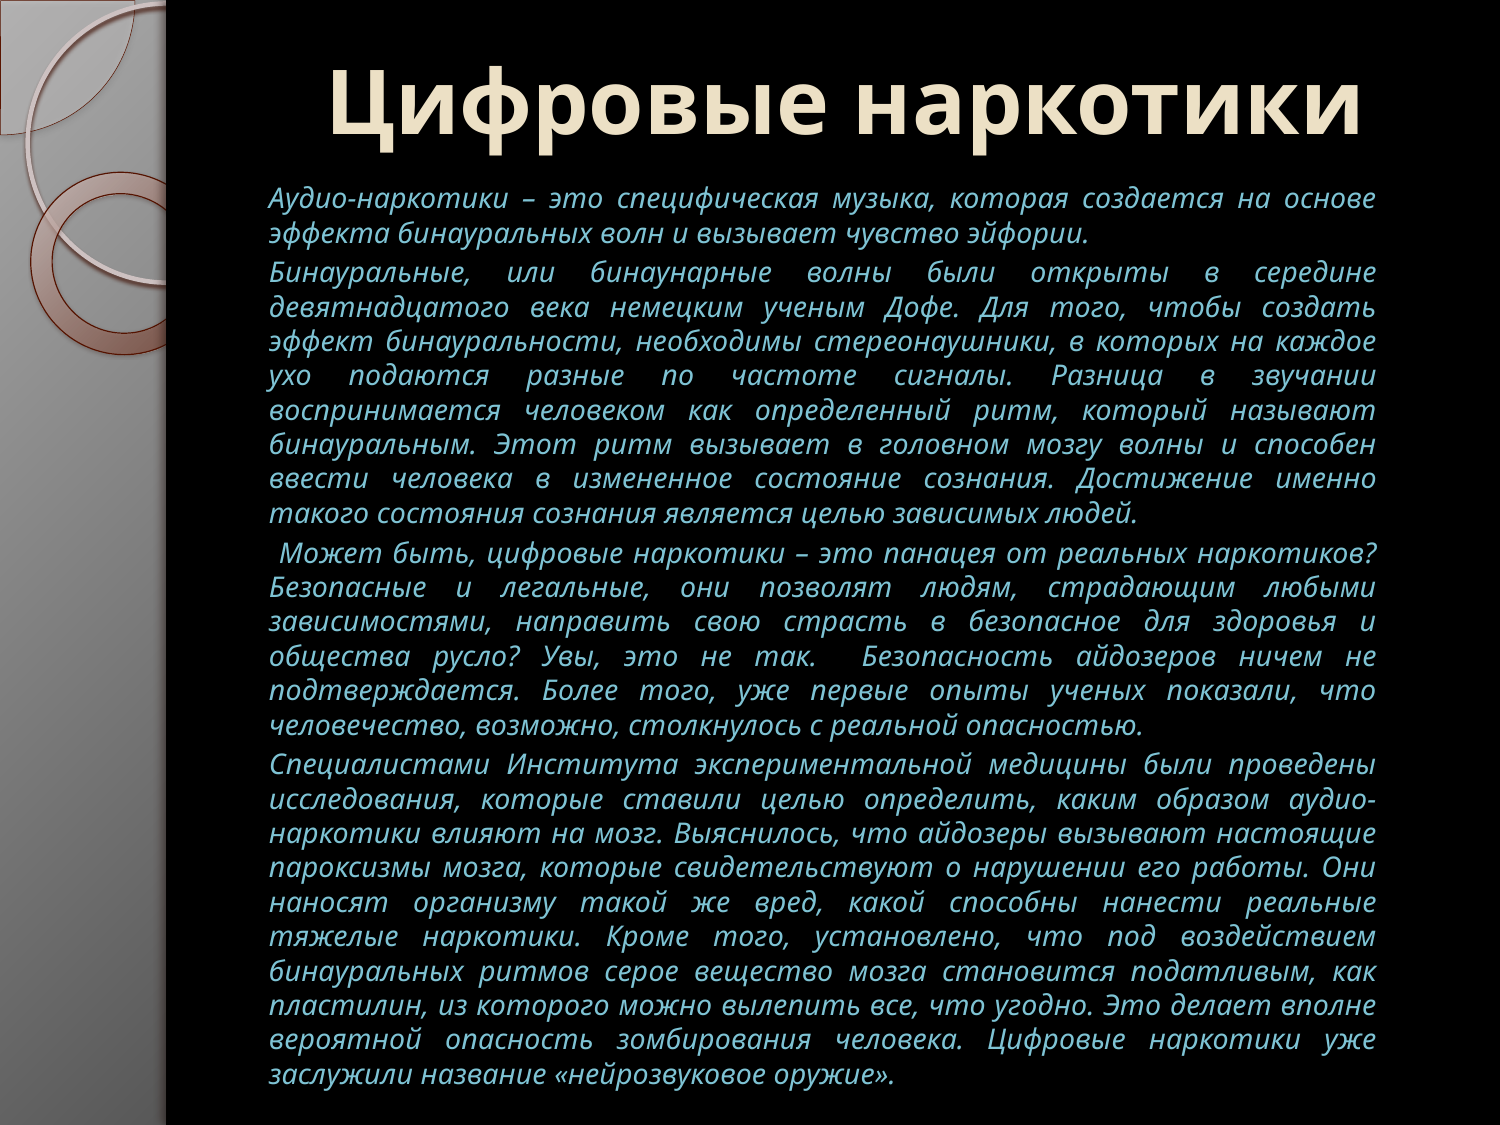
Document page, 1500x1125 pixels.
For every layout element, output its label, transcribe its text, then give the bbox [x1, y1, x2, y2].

title Цифровые наркотики [230, 4, 1461, 192]
list Аудио-наркотики – это специфическая музыка, которая создается на основе эффекта бинауральных волн и вызывает чувство эйфории. Бинауральные, или бинаунарные волны были открыты в середине девятнадцатого века немецким ученым Дофе. Для того, чтобы создать эффект бинауральности, необходимы стереонаушники, в которых на каждое ухо подаются разные по частоте сигналы. Разница в звучании воспринимается человеком как определенный ритм, который называют бинауральным. Этот ритм вызывает в головном мозгу волны и способен ввести человека в измененное состояние сознания. Достижение именно такого состояния сознания является целью зависимых людей. Может быть, цифровые наркотики – это панацея от реальных наркотиков? Безопасные и легальные, они позволят людям, страдающим любыми зависимостями, направить свою страсть в безопасное для здоровья и общества русло? Увы, это не так. Безопасность айдозеров ничем не подтверждается. Более того, уже первые опыты ученых показали, что человечество, возможно, столкнулось с реальной опасностью. Специалистами Института экспериментальной медицины были проведены исследования, которые ставили целью определить, каким образом аудио-наркотики влияют на мозг. Выяснилось, что айдозеры вызывают настоящие пароксизмы мозга, которые свидетельствуют о нарушении его работы. Они наносят организму такой же вред, какой способны нанести реальные тяжелые наркотики. Кроме того, установлено, что под воздействием бинауральных ритмов серое вещество мозга становится податливым, как пластилин, из которого можно вылепить все, что угодно. Это делает вполне вероятной опасность зомбирования человека. Цифровые наркотики уже заслужили название «нейрозвуковое оружие». [242, 172, 1394, 1125]
